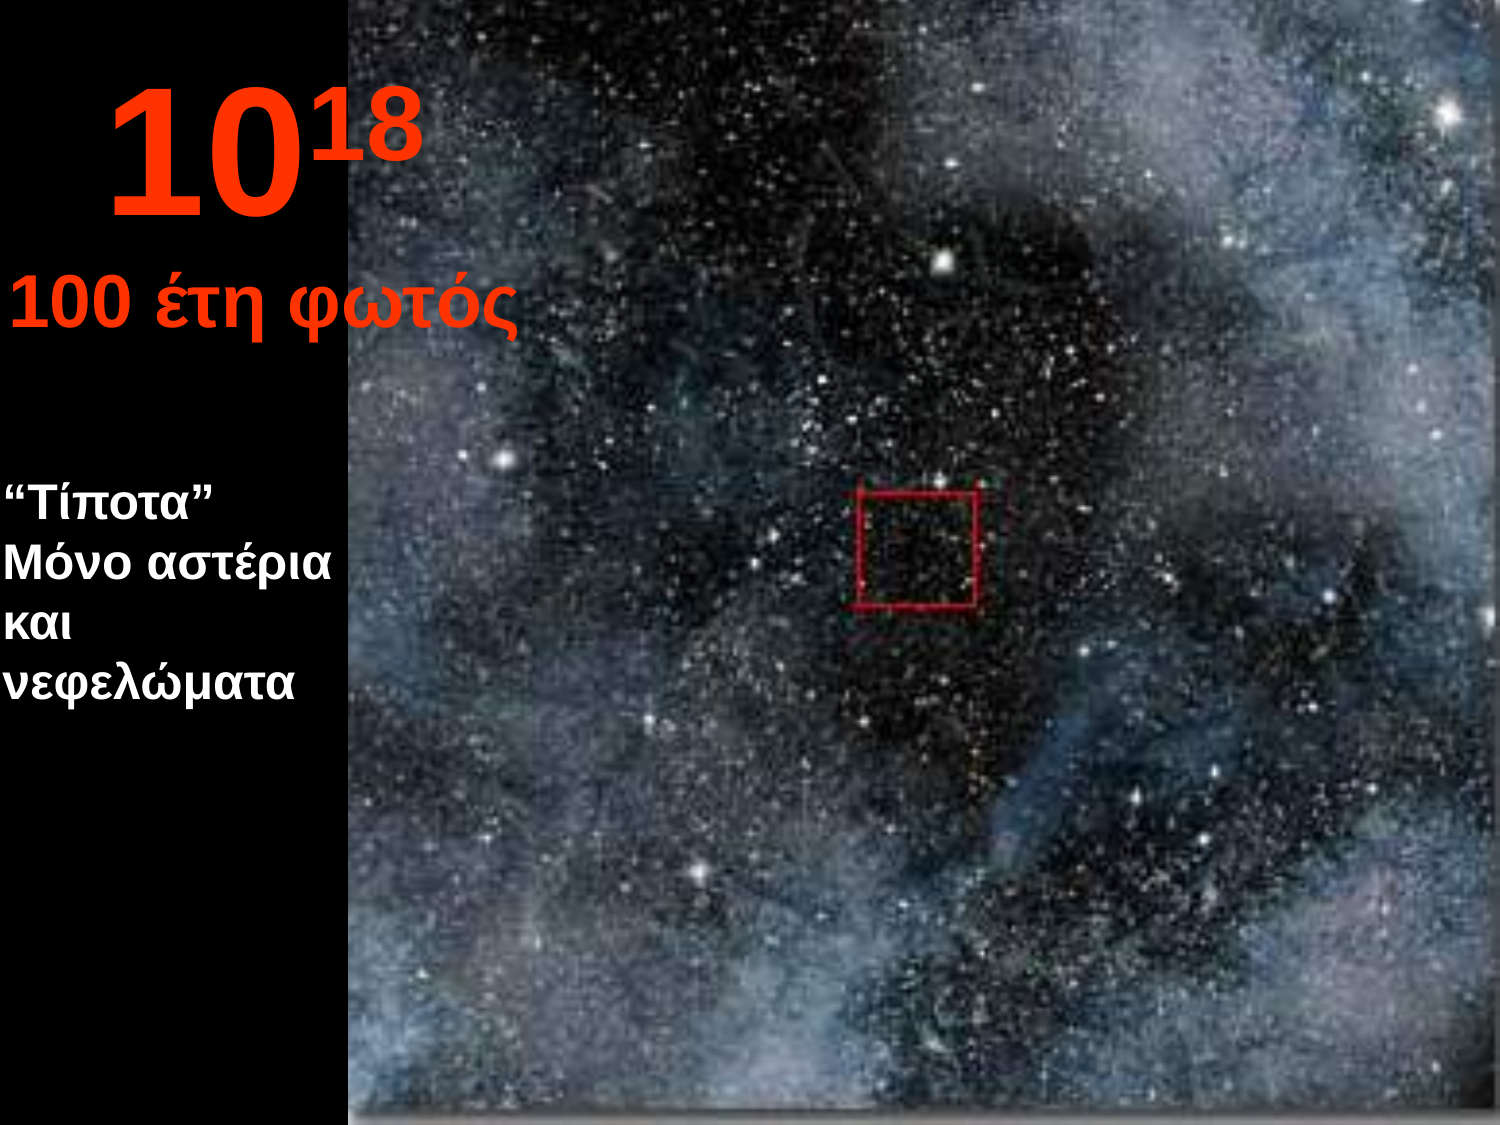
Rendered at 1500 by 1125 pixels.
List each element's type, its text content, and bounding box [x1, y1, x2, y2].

text_box 1018 100 έτη φωτός [0, 24, 342, 350]
picture [348, 0, 1500, 1125]
text_box “Τίποτα” Μόνο αστέρια και νεφελώματα [0, 462, 342, 718]
